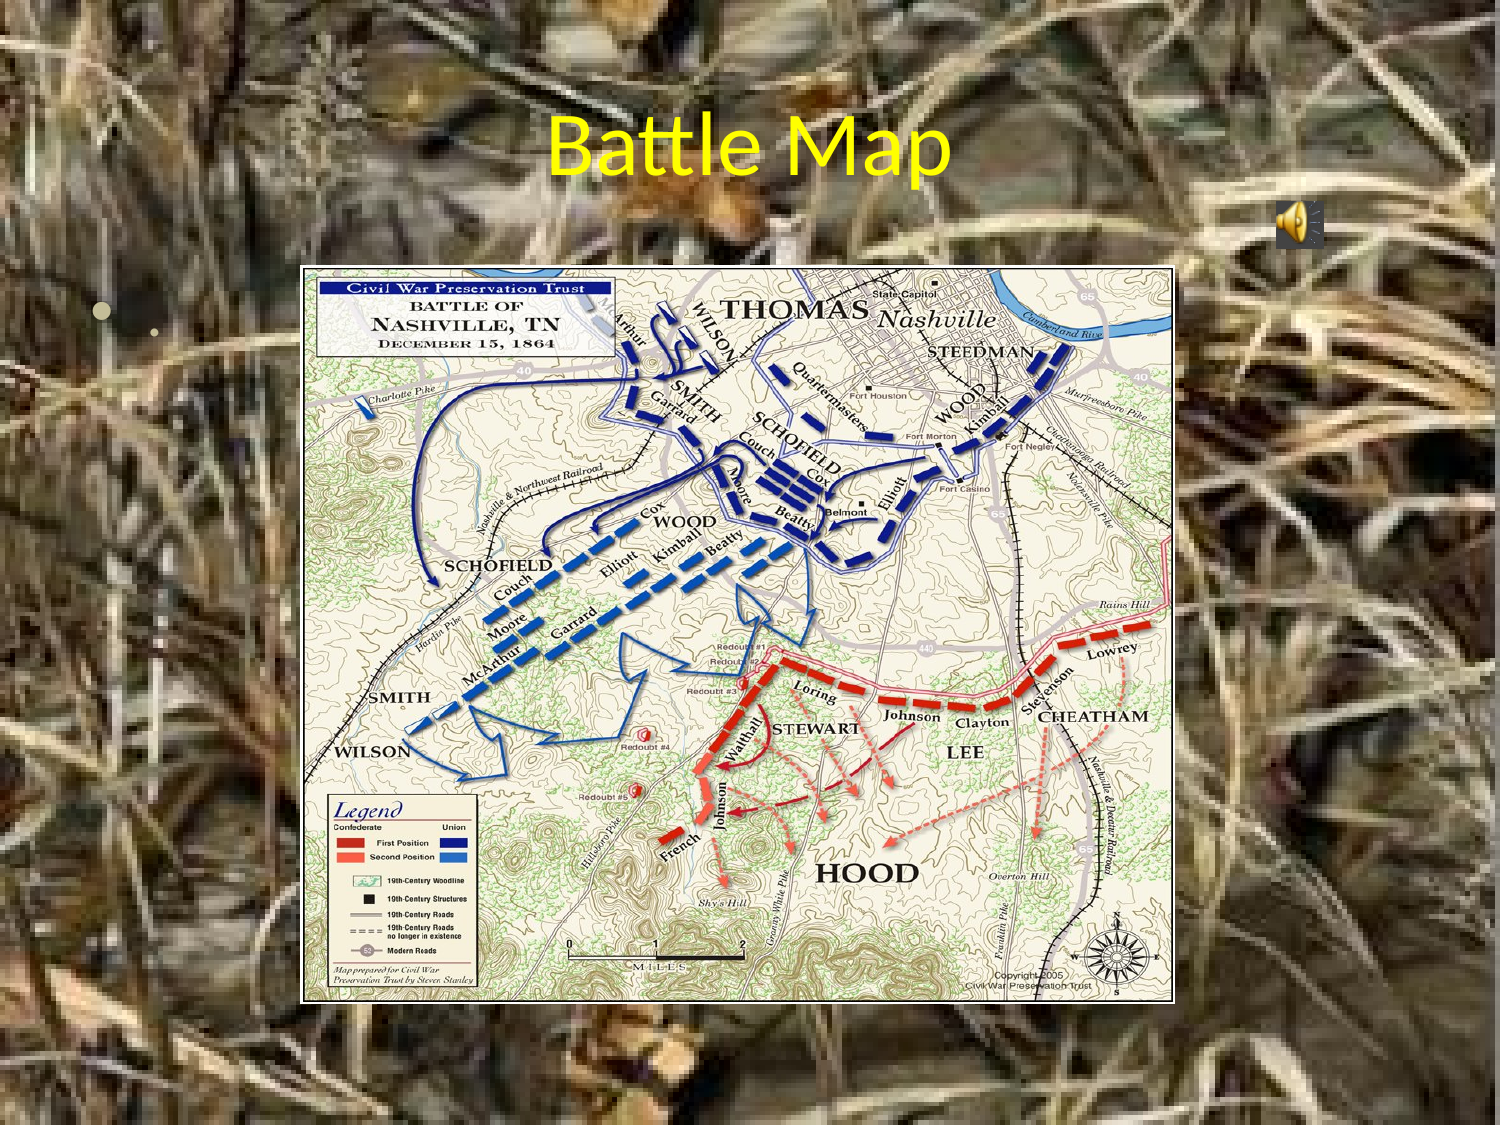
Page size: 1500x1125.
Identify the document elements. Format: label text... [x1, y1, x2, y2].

picture [0, 0, 1500, 1125]
list . [75, 262, 1425, 1005]
title Battle Map [75, 45, 1425, 233]
